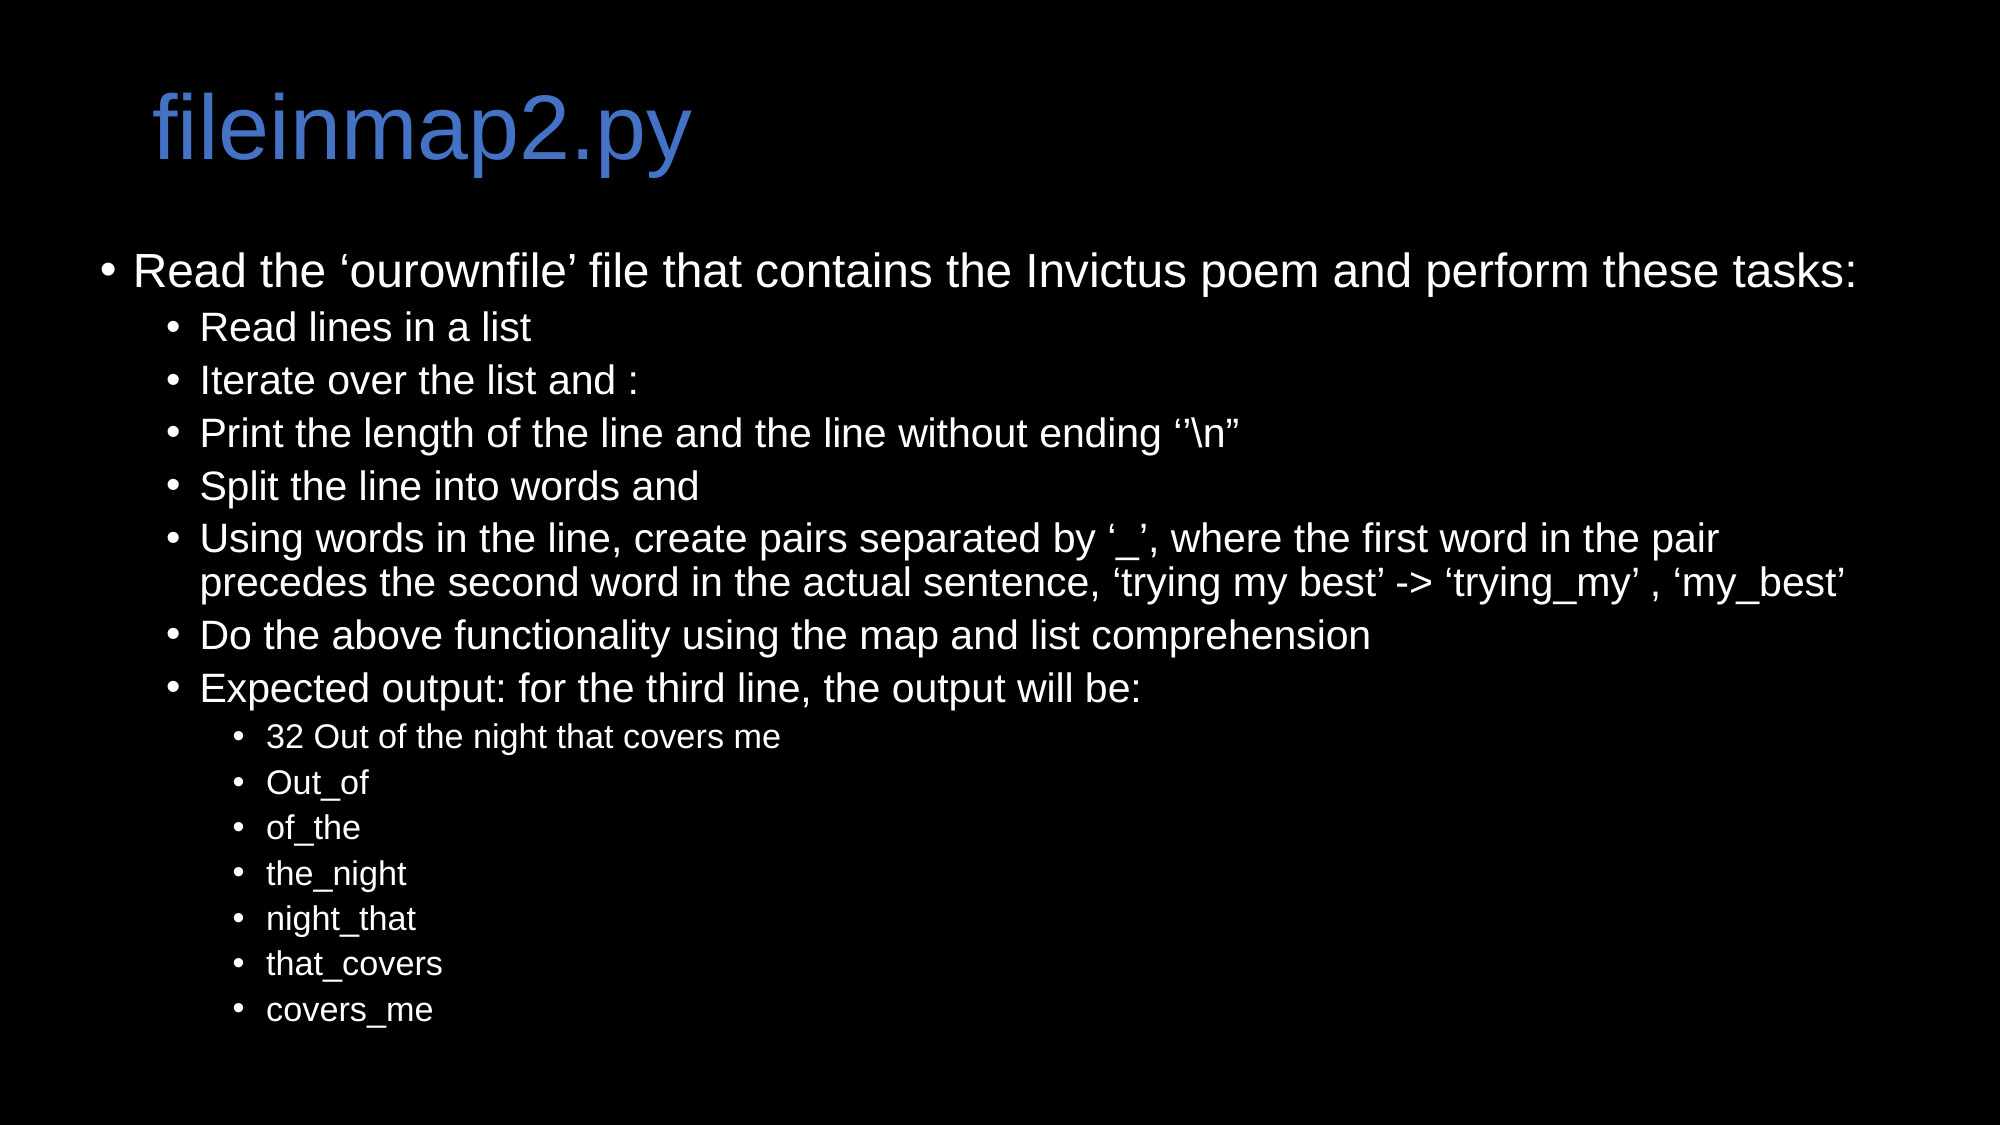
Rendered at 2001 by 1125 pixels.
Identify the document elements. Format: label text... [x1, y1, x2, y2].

title fileinmap2.py [137, 21, 1863, 239]
list Read the ‘ourownfile’ file that contains the Invictus poem and perform these tasks: Read lines in a list Iterate over the list and : Print the length of the line and the line without ending ‘’\n” Split the line into words and Using words in the line, create pairs separated by ‘_’, where the first word in the pair precedes the second word in the actual sentence, ‘trying my best’ -> ‘trying_my’ , ‘my_best’ Do the above functionality using the map and list comprehension Expected output: for the third line, the output will be: 32 Out of the night that covers me Out_of of_the the_night night_that that_covers covers_me [84, 239, 1905, 1083]
